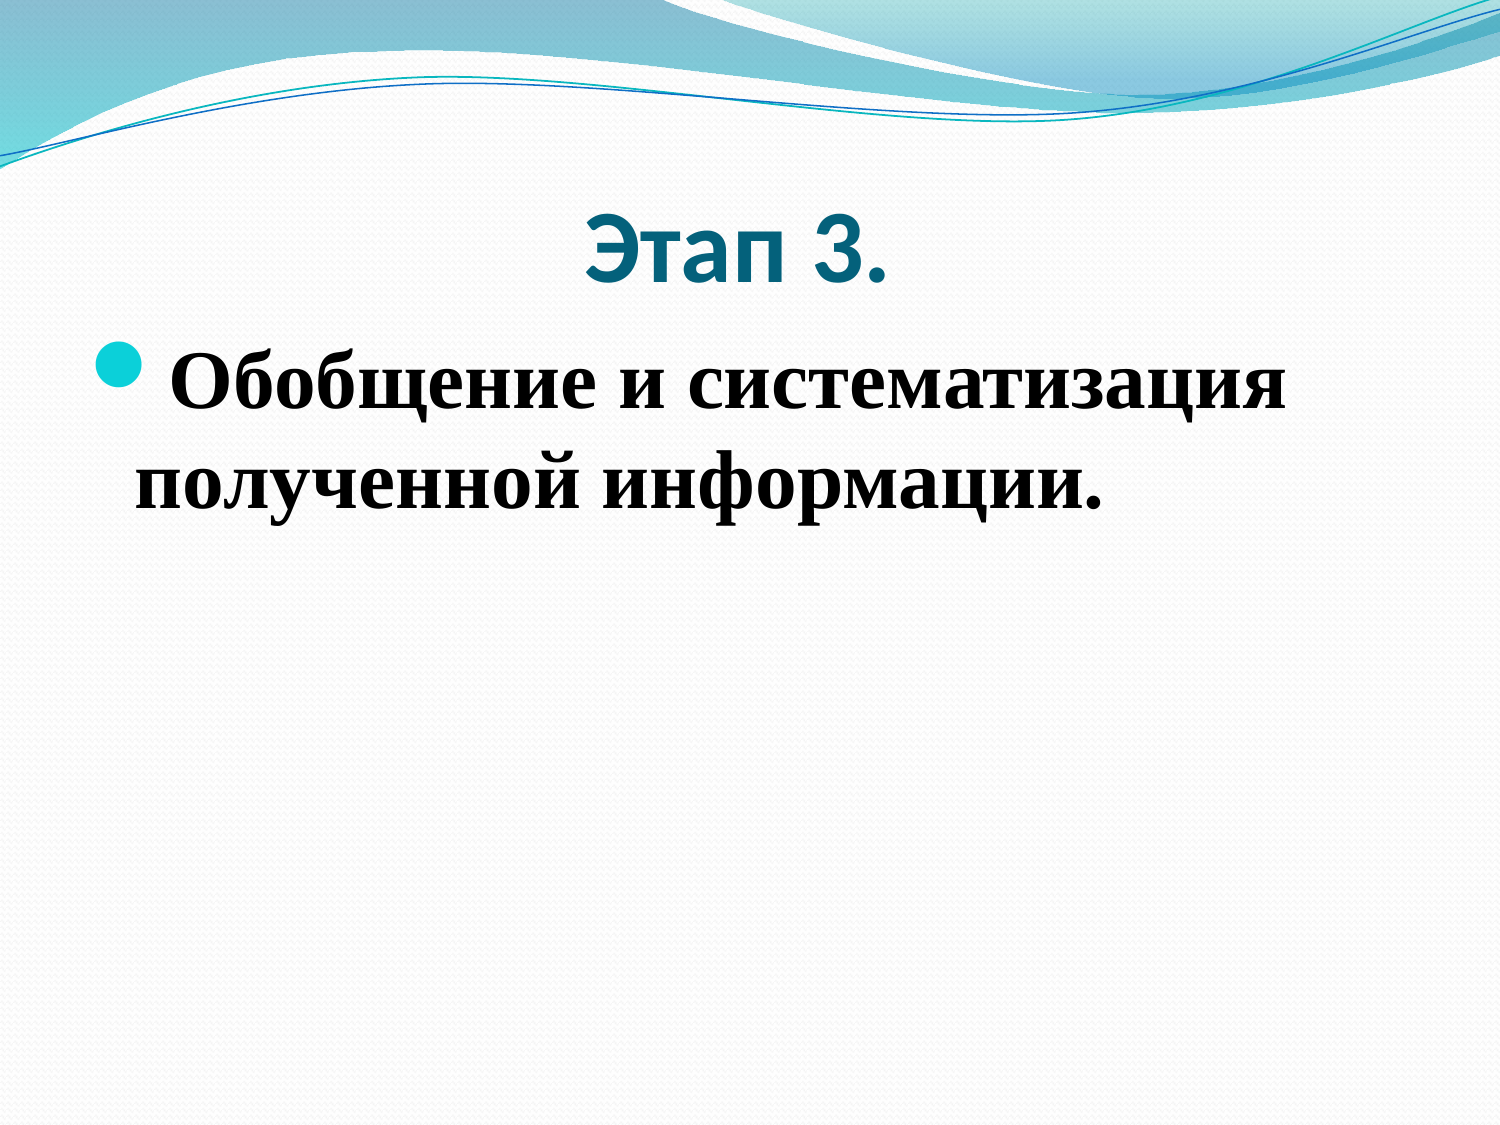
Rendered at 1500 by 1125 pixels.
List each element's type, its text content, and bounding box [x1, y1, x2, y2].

title Этап 3. [75, 115, 1425, 303]
list Обобщение и систематизация полученной информации. [75, 317, 1425, 1038]
